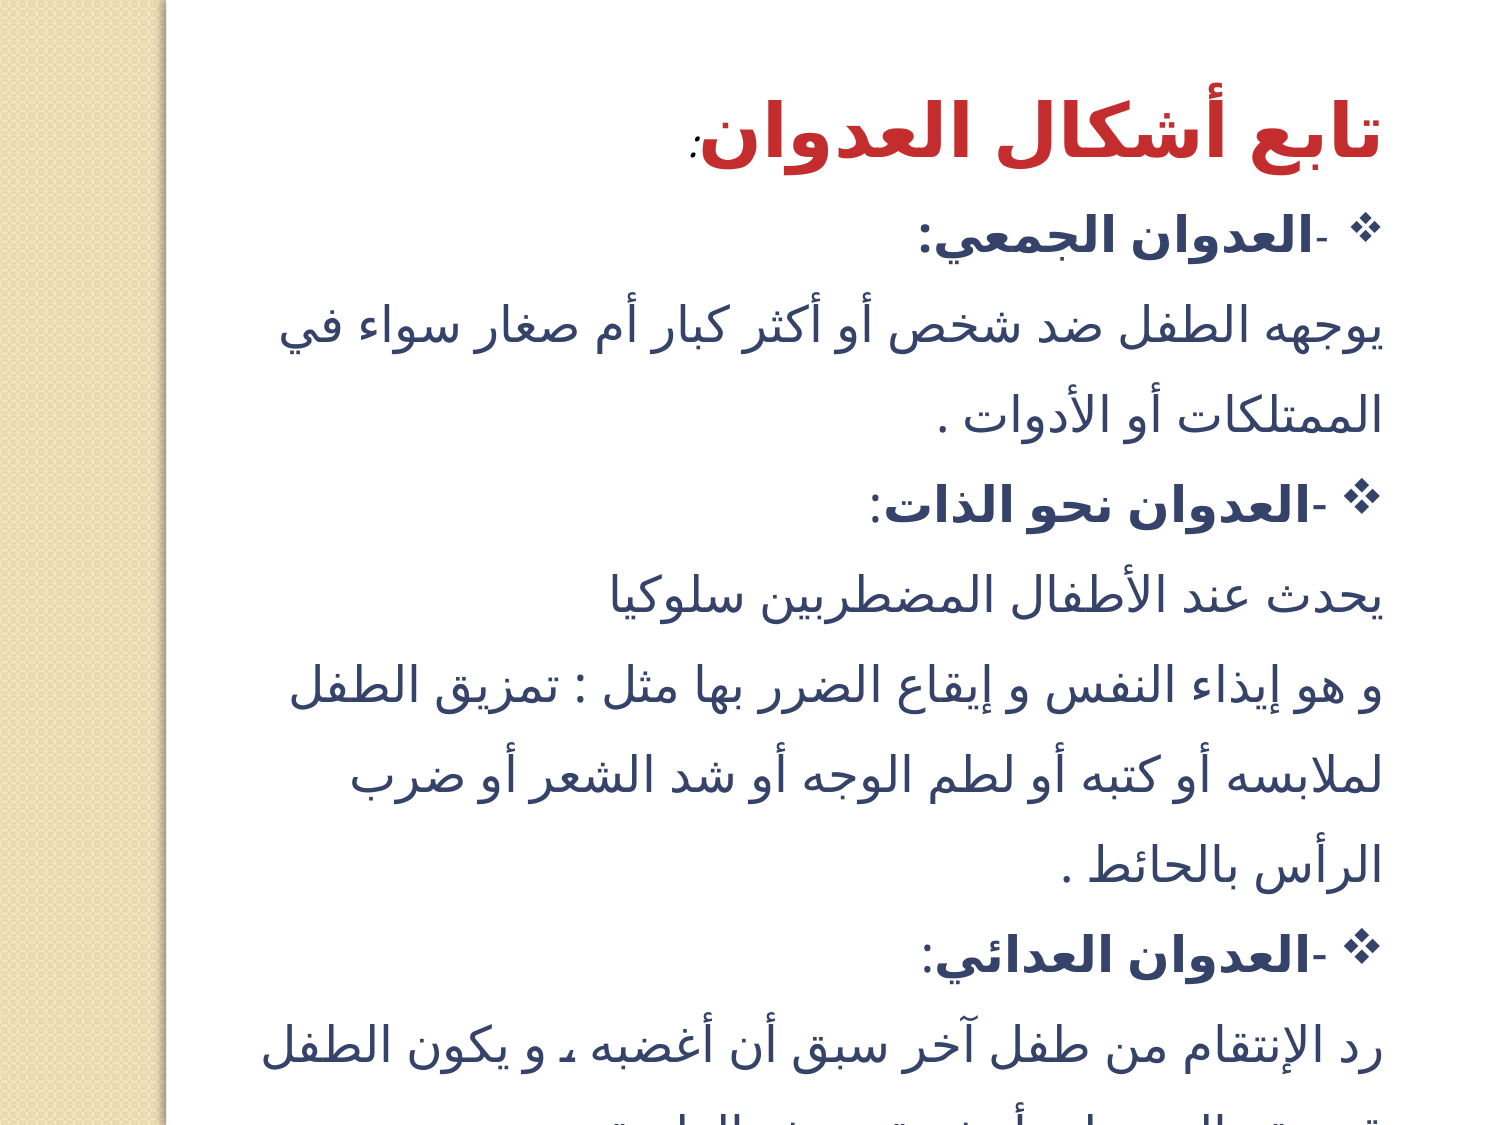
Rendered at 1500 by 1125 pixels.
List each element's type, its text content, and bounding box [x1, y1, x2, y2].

text_box تابع أشكال العدوان: -العدوان الجمعي: يوجهه الطفل ضد شخص أو أكثر كبار أم صغار سواء في الممتلكات أو الأدوات . -العدوان نحو الذات: يحدث عند الأطفال المضطربين سلوكيا و هو إيذاء النفس و إيقاع الضرر بها مثل : تمزيق الطفل لملابسه أو كتبه أو لطم الوجه أو شد الشعر أو ضرب الرأس بالحائط . -العدوان العدائي: رد الإنتقام من طفل آخر سبق أن أغضبه ، و يكون الطفل قد عقد النية على أخذ حقه بهذه الطريقة. [199, 74, 1400, 1125]
